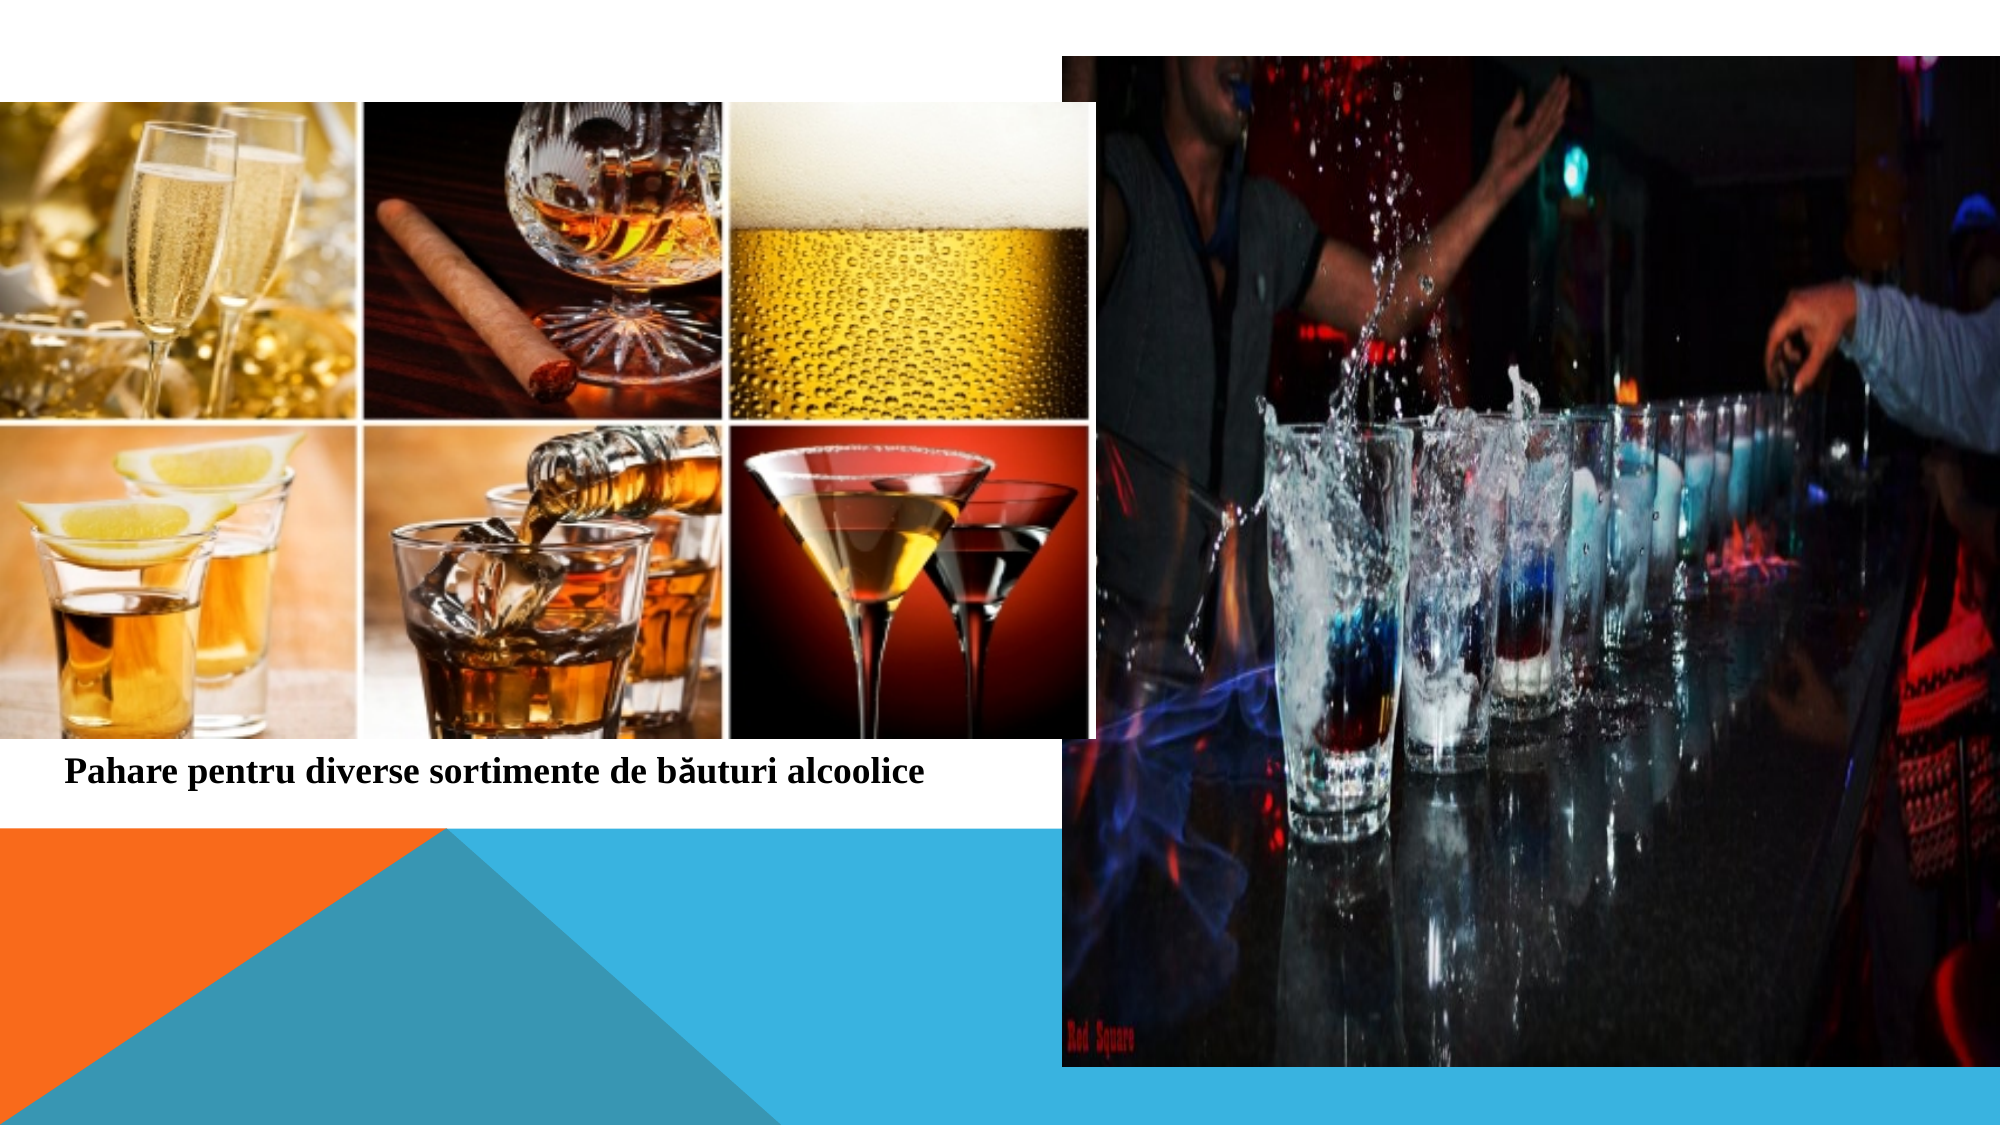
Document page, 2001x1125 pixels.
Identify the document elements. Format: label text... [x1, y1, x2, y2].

text_box Pahare pentru diverse sortimente de băuturi alcoolice [49, 747, 976, 889]
picture [0, 56, 2000, 1067]
